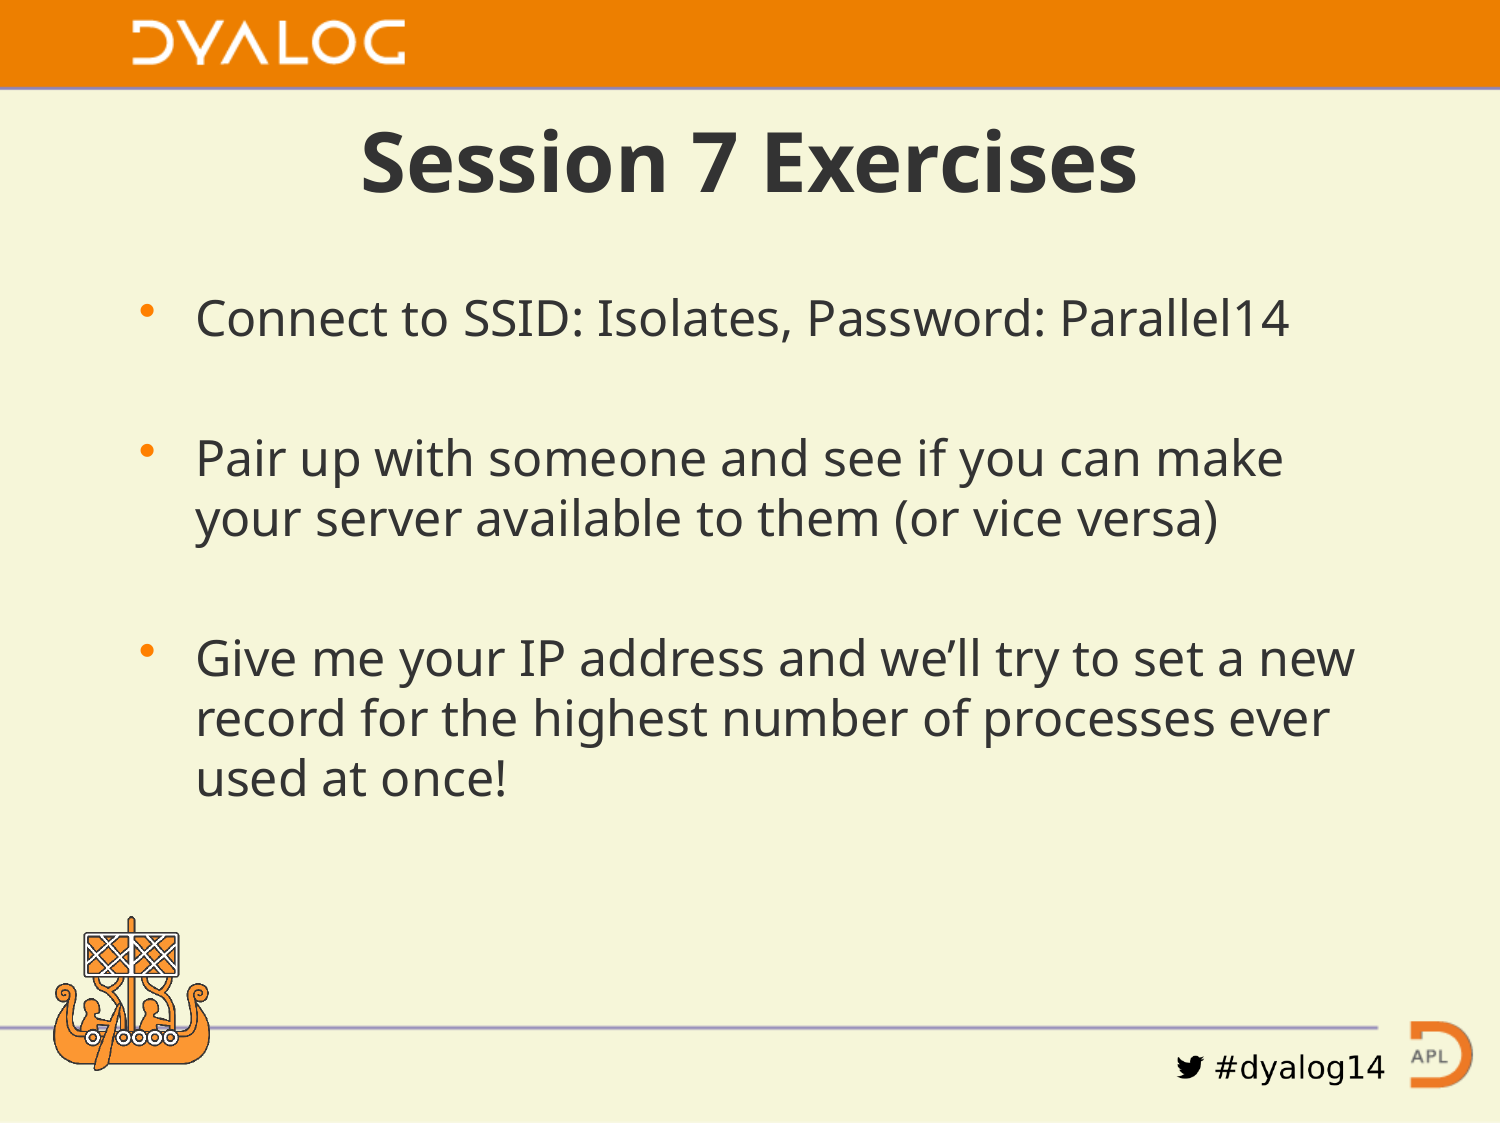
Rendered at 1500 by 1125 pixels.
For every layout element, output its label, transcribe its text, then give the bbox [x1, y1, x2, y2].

title Session 7 Exercises [123, 101, 1376, 254]
list Connect to SSID: Isolates, Password: Parallel14 Pair up with someone and see if you can make your server available to them (or vice versa) Give me your IP address and we’ll try to set a new record for the highest number of processes ever used at once! [123, 278, 1376, 917]
picture [0, 0, 1500, 1123]
